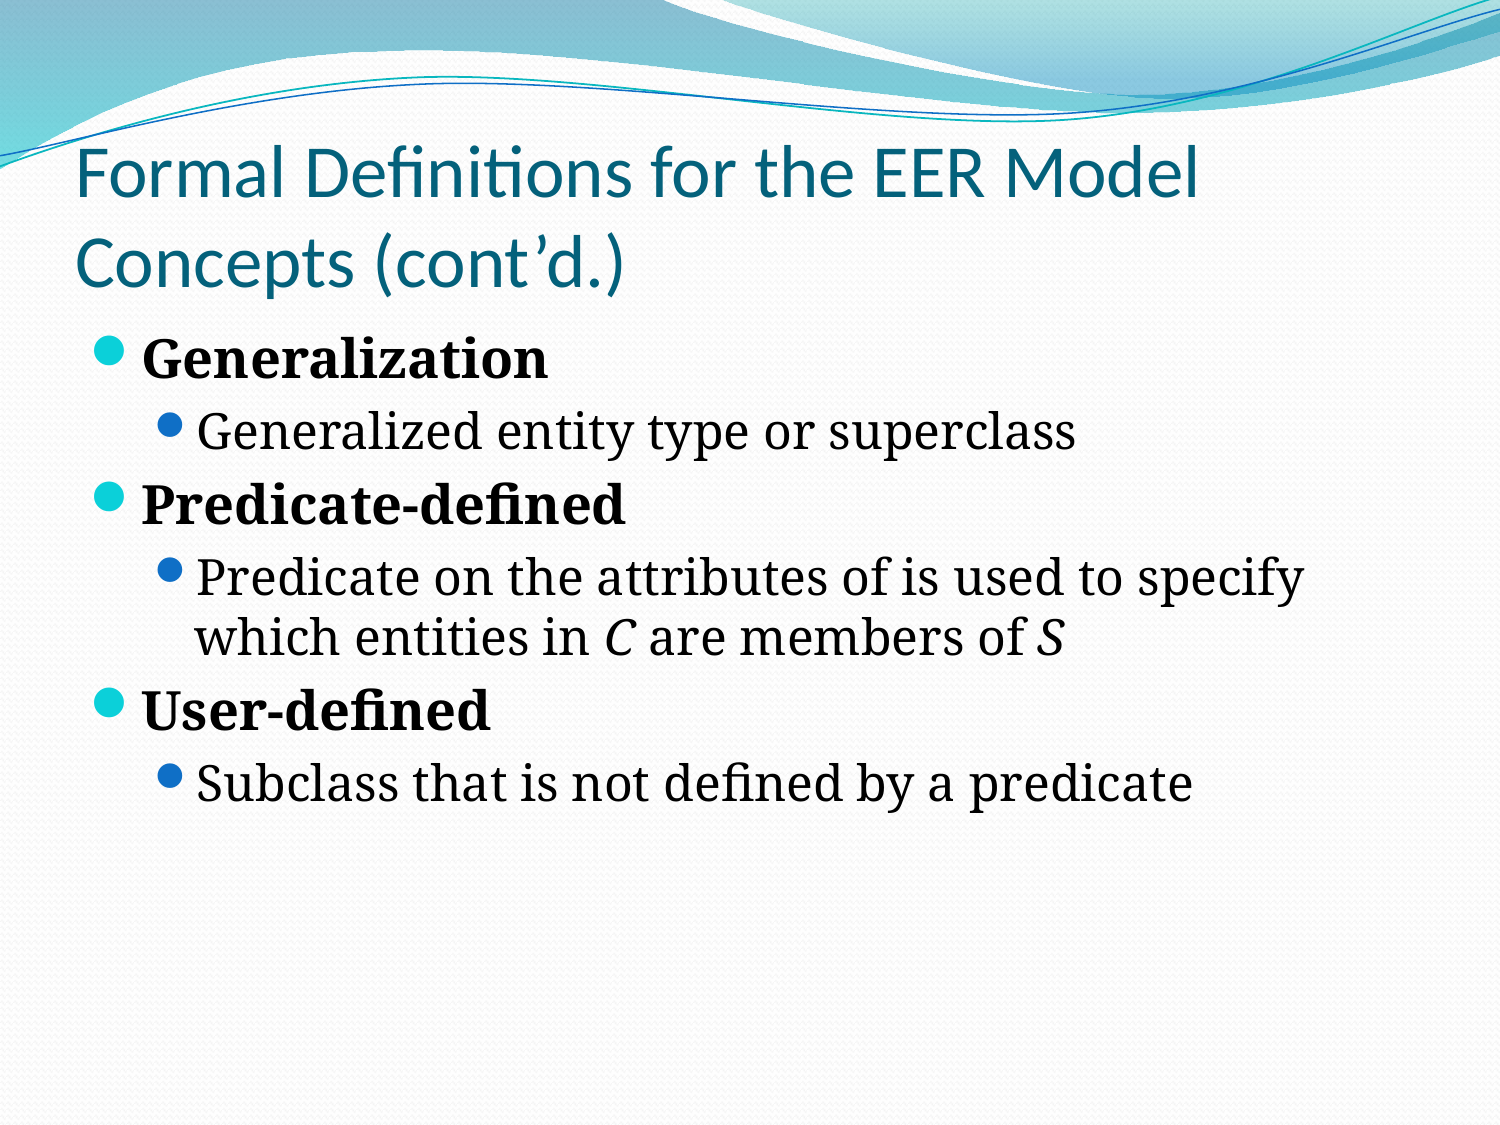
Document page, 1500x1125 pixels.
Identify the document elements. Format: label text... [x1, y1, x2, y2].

title Formal Definitions for the EER Model Concepts (cont’d.) [75, 115, 1425, 303]
list Generalization Generalized entity type or superclass Predicate-defined Predicate on the attributes of is used to specify which entities in C are members of S User-defined Subclass that is not defined by a predicate [75, 317, 1425, 1038]
